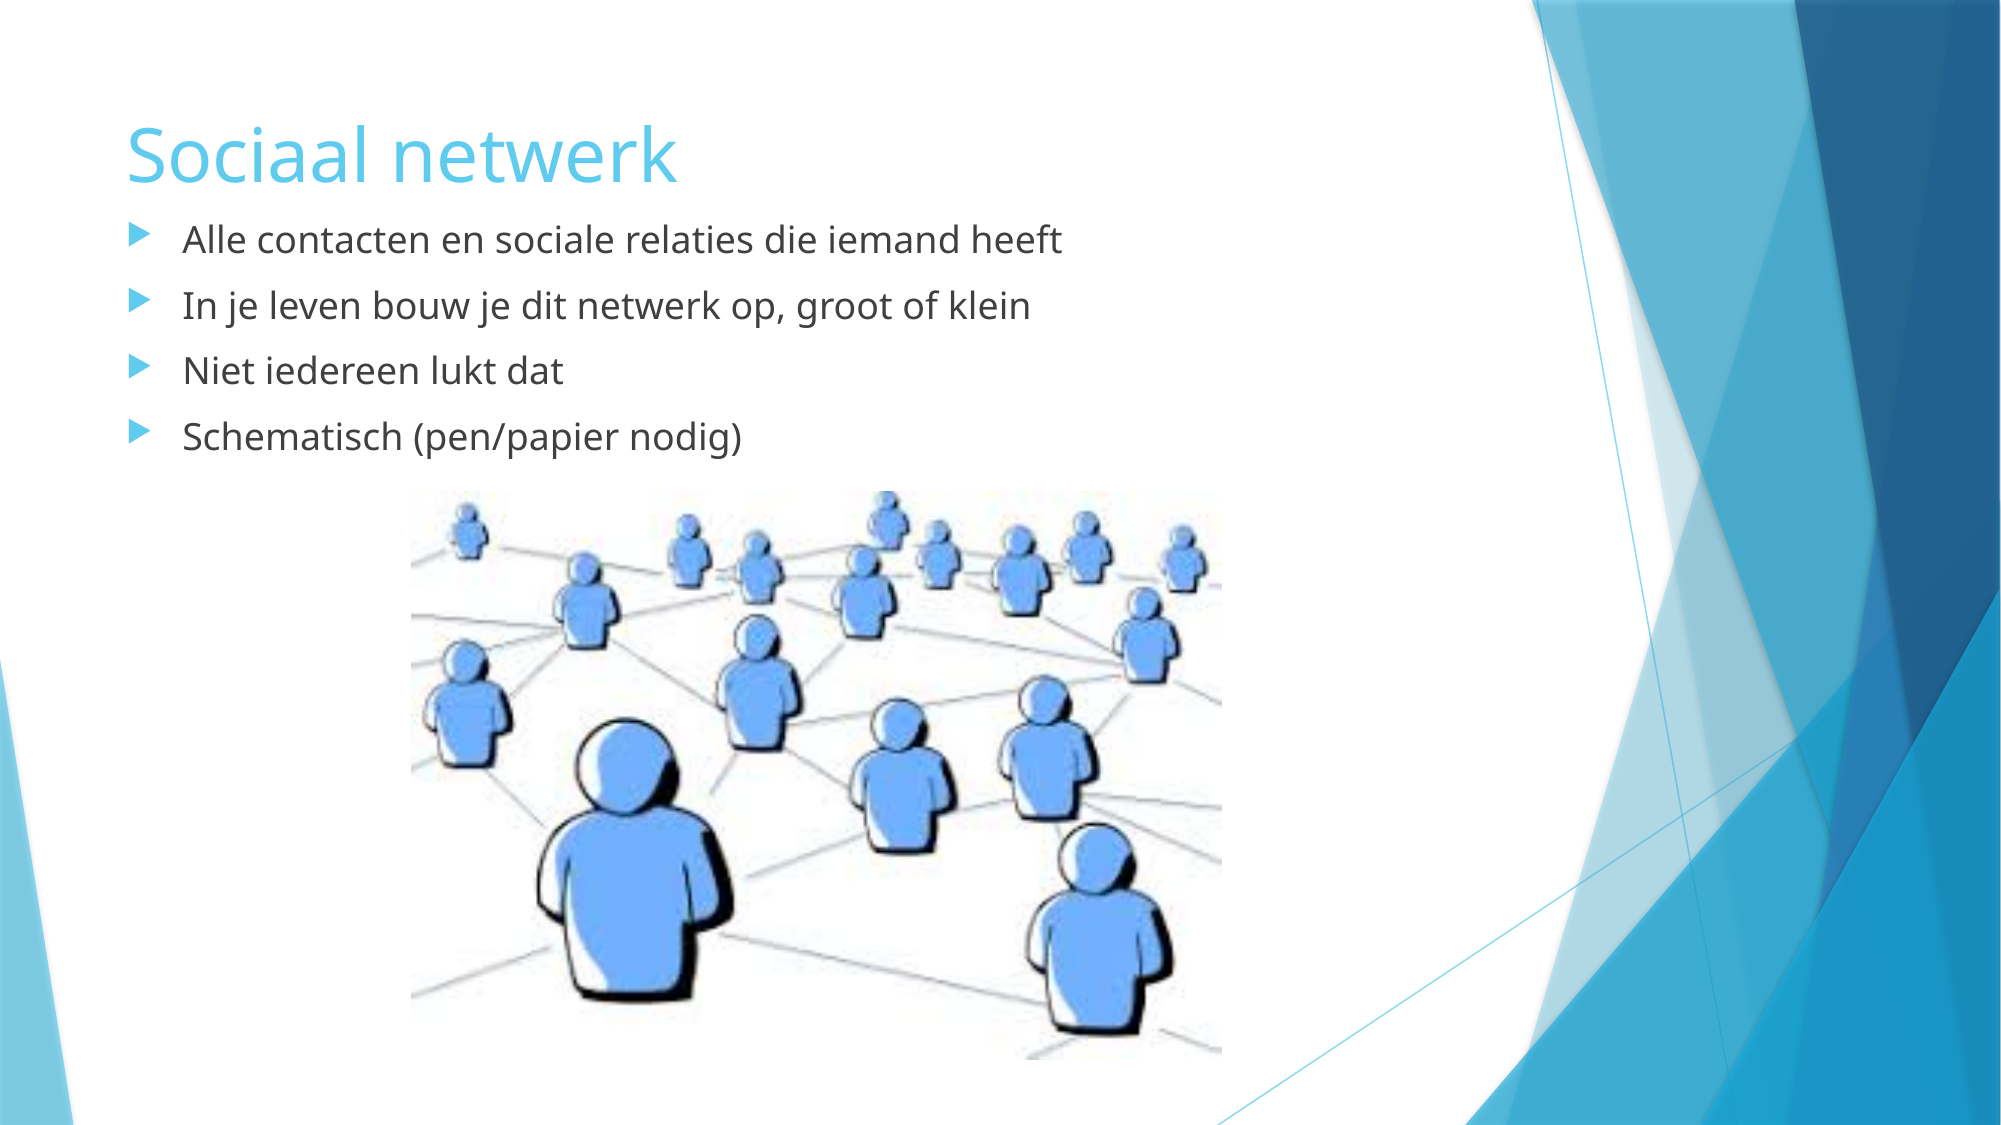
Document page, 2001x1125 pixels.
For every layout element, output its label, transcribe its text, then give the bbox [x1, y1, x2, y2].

title Sociaal netwerk [111, 99, 1522, 208]
list Alle contacten en sociale relaties die iemand heeft In je leven bouw je dit netwerk op, groot of klein Niet iedereen lukt dat Schematisch (pen/papier nodig) [111, 208, 1522, 845]
picture [410, 490, 1222, 1060]
